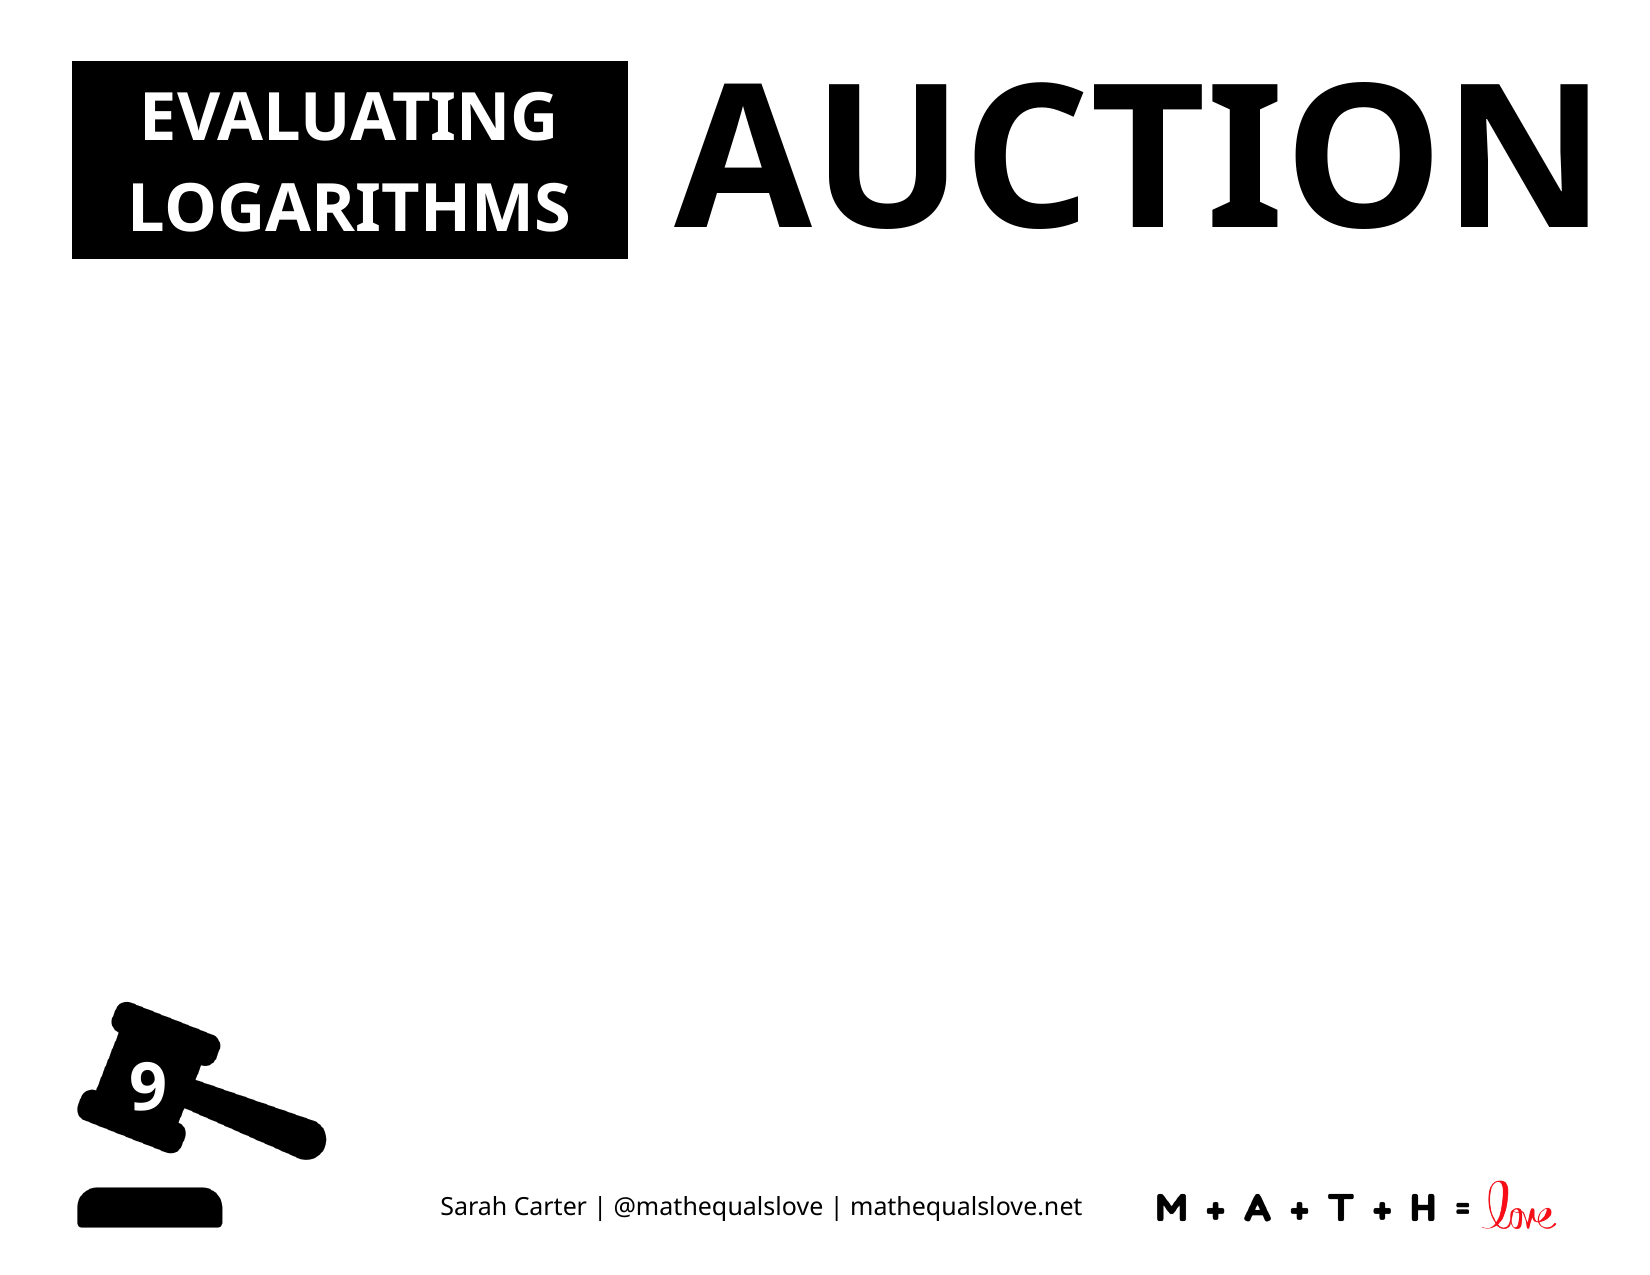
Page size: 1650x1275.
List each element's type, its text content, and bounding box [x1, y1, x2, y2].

table_header EVALUATING LOGARITHMS [72, 62, 626, 257]
text_box AUCTION [659, 20, 1636, 275]
picture [72, 998, 330, 1231]
picture [1147, 1177, 1563, 1236]
text_box Sarah Carter | @mathequalslove | mathequalslove.net [330, 1183, 1147, 1228]
